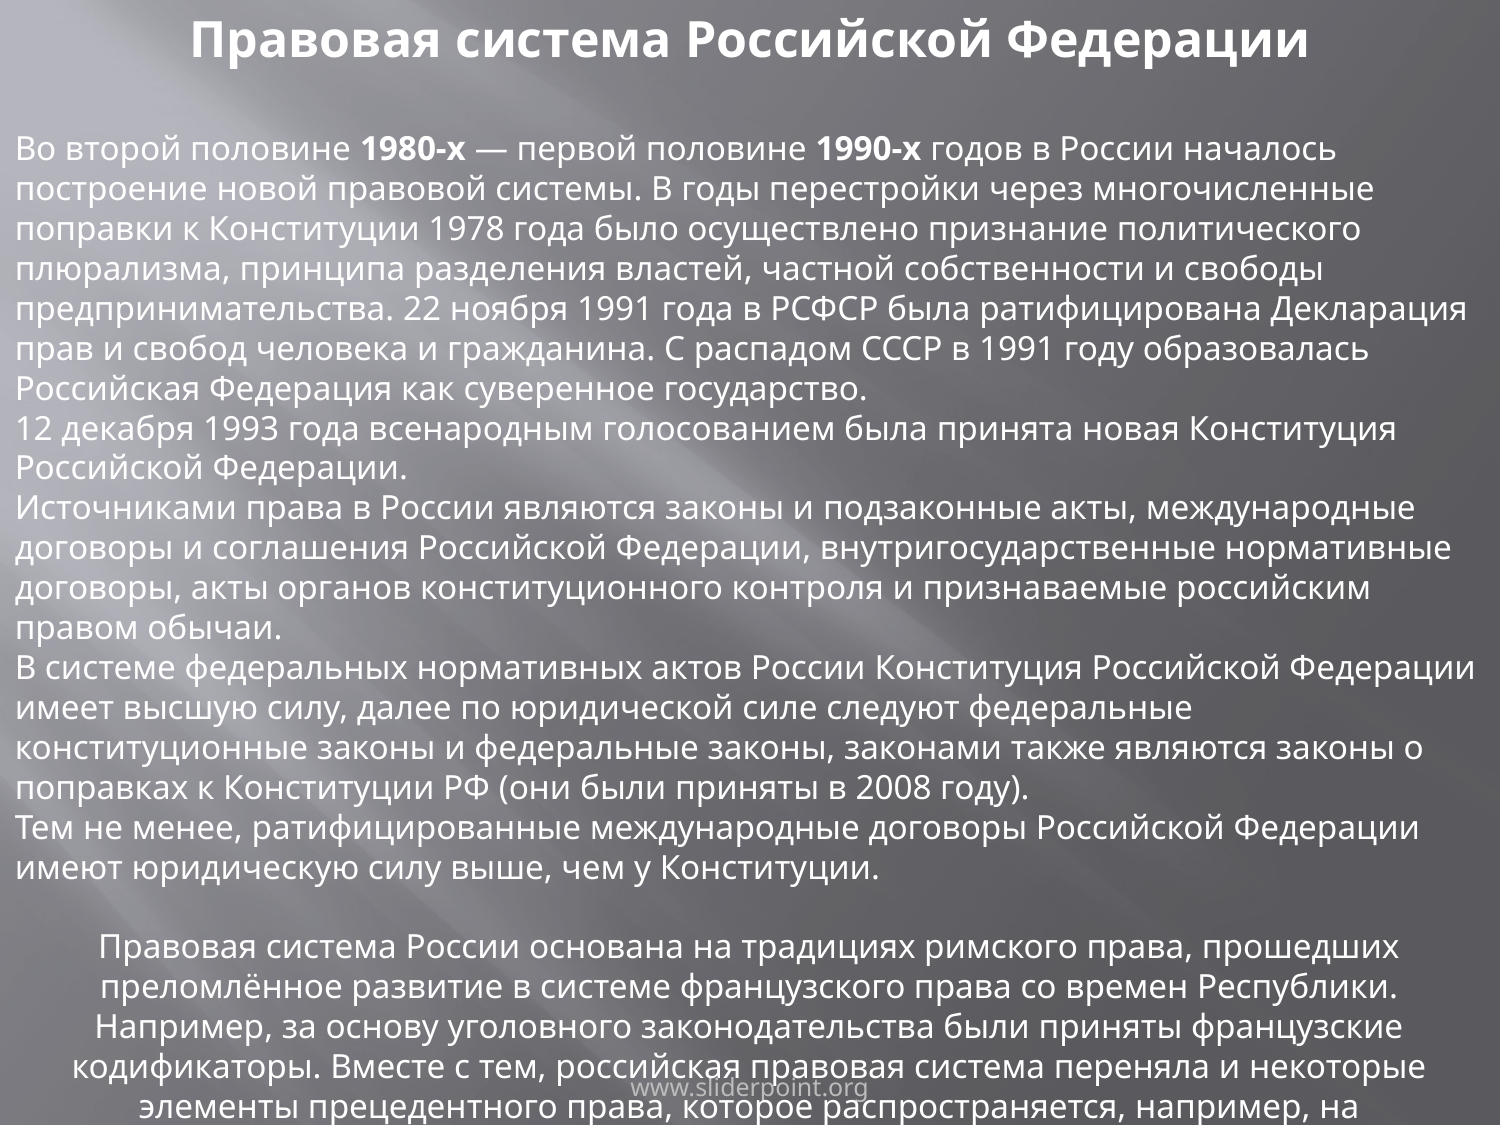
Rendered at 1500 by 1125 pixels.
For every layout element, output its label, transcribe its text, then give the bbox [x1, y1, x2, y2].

footer www.sliderpoint.org [512, 1052, 988, 1113]
text_box Правовая система Российской Федерации Во второй половине 1980-х — первой половине 1990-х годов в России началось построение новой правовой системы. В годы перестройки через многочисленные поправки к Конституции 1978 года было осуществлено признание политического плюрализма, принципа разделения властей, частной собственности и свободы предпринимательства. 22 ноября 1991 года в РСФСР была ратифицирована Декларация прав и свобод человека и гражданина. С распадом СССР в 1991 году образовалась Российская Федерация как суверенное государство. 12 декабря 1993 года всенародным голосованием была принята новая Конституция Российской Федерации. Источниками права в России являются законы и подзаконные акты, международные договоры и соглашения Российской Федерации, внутригосударственные нормативные договоры, акты органов конституционного контроля и признаваемые российским правом обычаи. В системе федеральных нормативных актов России Конституция Российской Федерации имеет высшую силу, далее по юридической силе следуют федеральные конституционные законы и федеральные законы, законами также являются законы о поправках к Конституции РФ (они были приняты в 2008 году). Тем не менее, ратифицированные международные договоры Российской Федерации имеют юридическую силу выше, чем у Конституции. Правовая система России основана на традициях римского права, прошедших преломлённое развитие в системе французского права со времен Республики. Например, за основу уголовного законодательства были приняты французские кодификаторы. Вместе с тем, российская правовая система переняла и некоторые элементы прецедентного права, которое распространяется, например, на некодифицированные области правоотношений в гражданском праве или судебно-правовую деятельность Конституционного суда. [0, 0, 1500, 1125]
